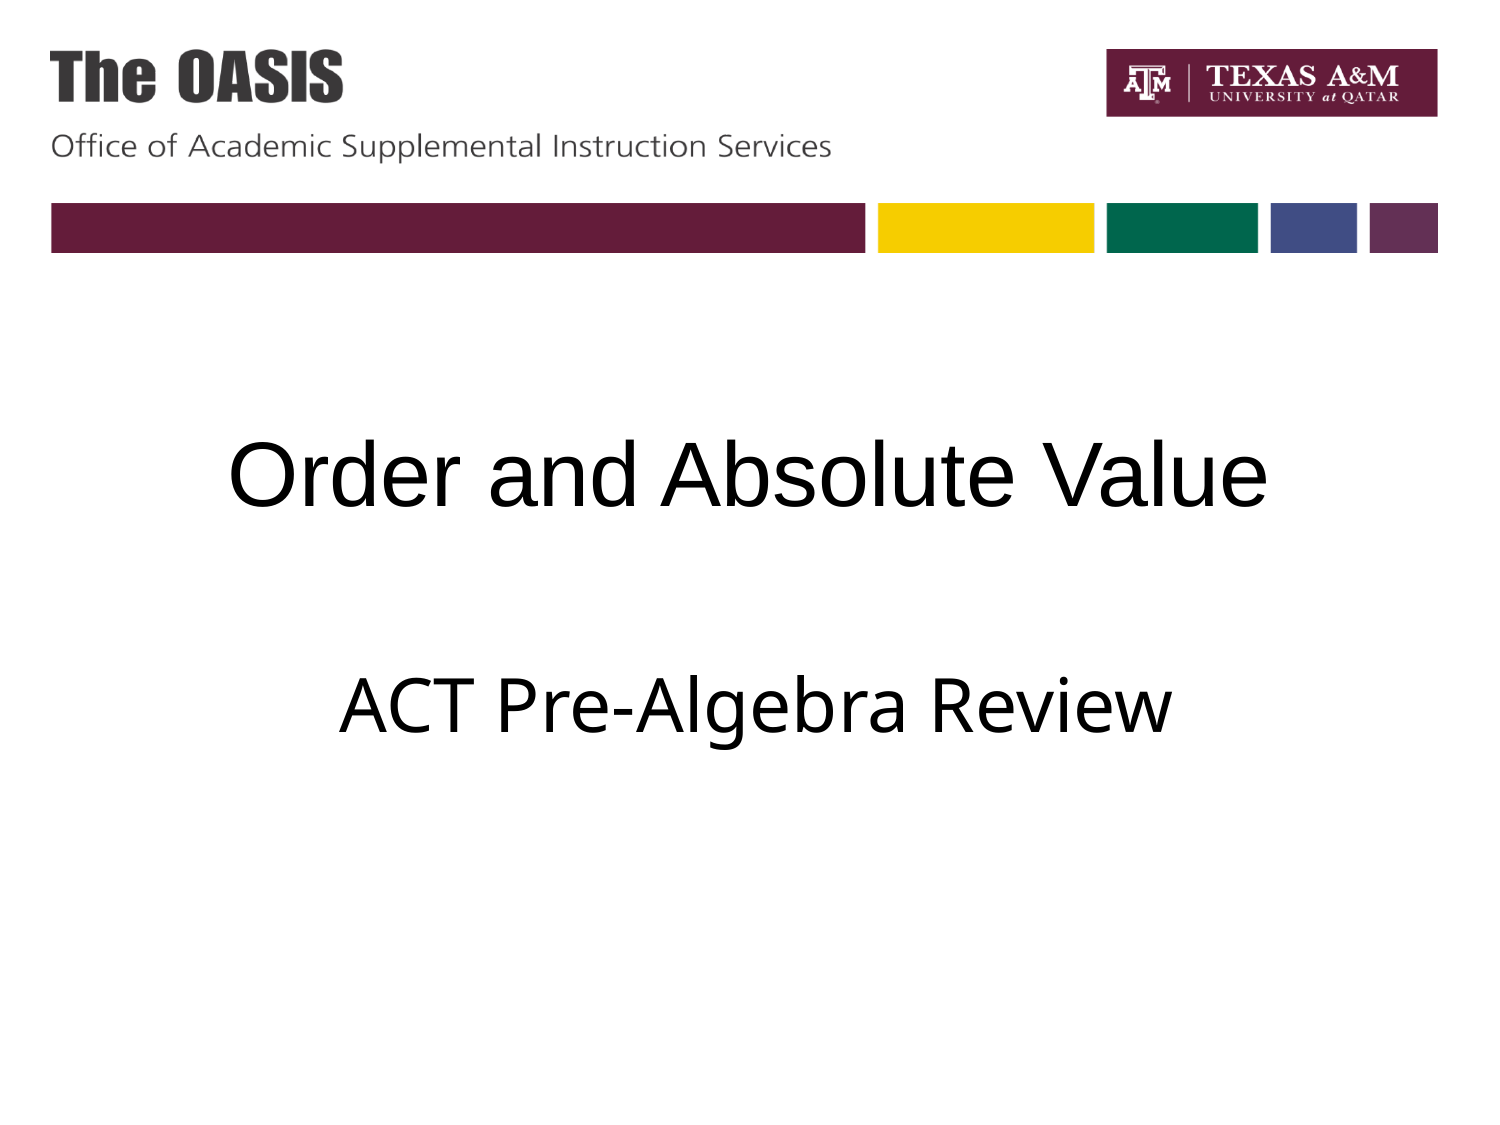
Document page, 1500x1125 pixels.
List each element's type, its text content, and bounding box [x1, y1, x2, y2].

text_box ACT Pre-Algebra Review [324, 649, 1400, 938]
text_box [112, 349, 1388, 591]
picture [49, 49, 1438, 253]
